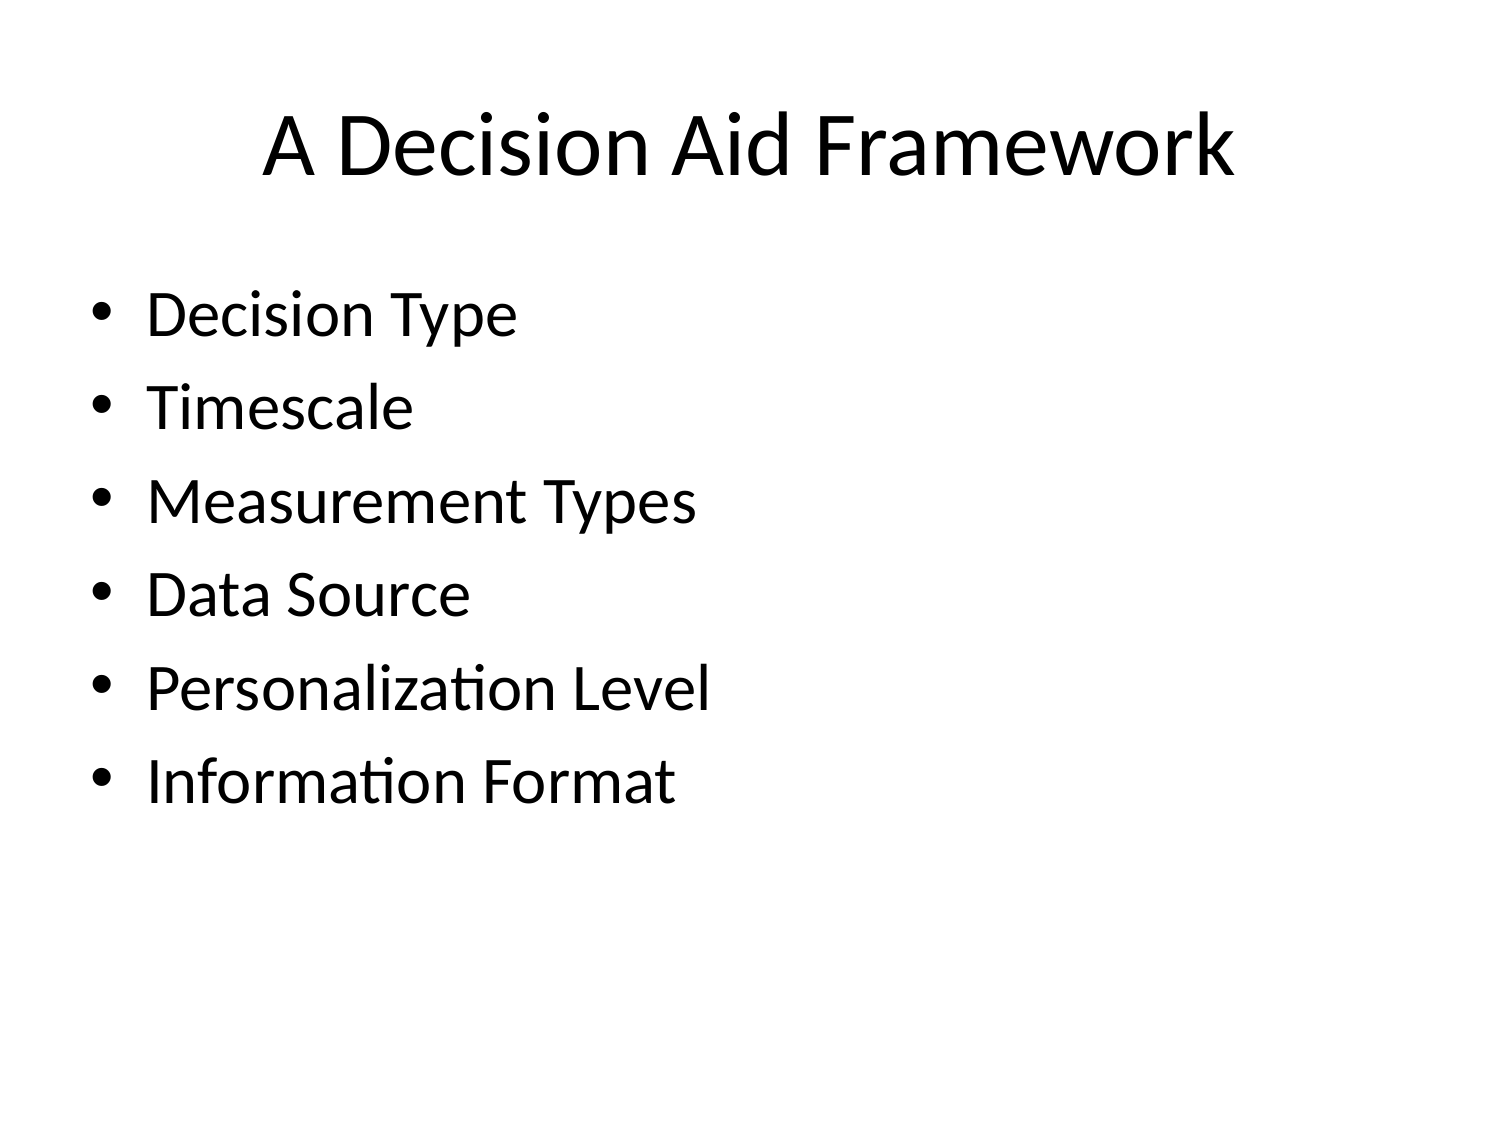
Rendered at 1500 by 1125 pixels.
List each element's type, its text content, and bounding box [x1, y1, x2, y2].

title A Decision Aid Framework [75, 45, 1425, 233]
list Decision Type Timescale Measurement Types Data Source Personalization Level Information Format [75, 262, 1425, 1005]
